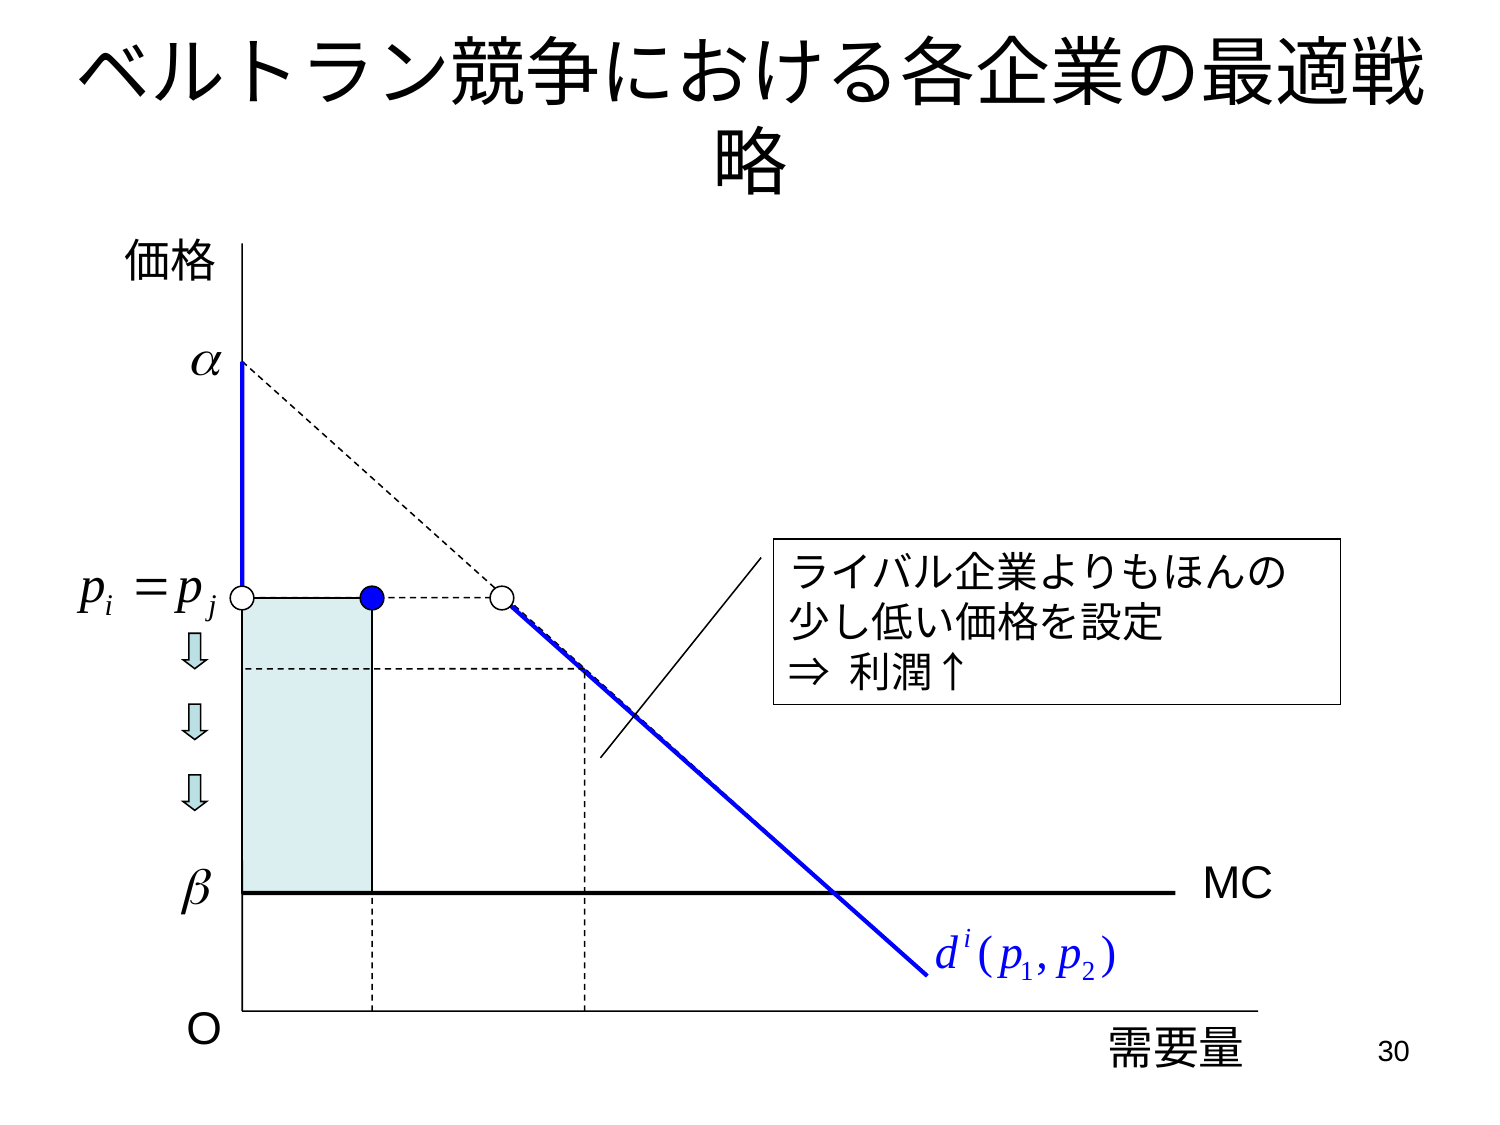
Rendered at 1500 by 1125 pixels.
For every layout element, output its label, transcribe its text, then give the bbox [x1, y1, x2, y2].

text_box O [171, 991, 237, 1062]
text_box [182, 337, 235, 390]
slide_number 30 [1074, 1024, 1426, 1103]
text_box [926, 916, 1124, 988]
text_box [183, 704, 207, 740]
text_box ライバル企業よりもほんの少し低い価格を設定 ⇒ 利潤↑ [773, 538, 1341, 705]
text_box [490, 586, 514, 610]
text_box [235, 586, 254, 610]
text_box [183, 643, 207, 669]
text_box [243, 597, 372, 892]
text_box [360, 586, 384, 610]
text_box 需要量 [1092, 1011, 1260, 1082]
title ベルトラン競争における各企業の最適戦略 [53, 45, 1447, 185]
text_box 価格 [109, 224, 231, 294]
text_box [171, 857, 228, 929]
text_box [64, 550, 230, 636]
text_box MC [1187, 845, 1289, 916]
text_box [183, 774, 207, 811]
